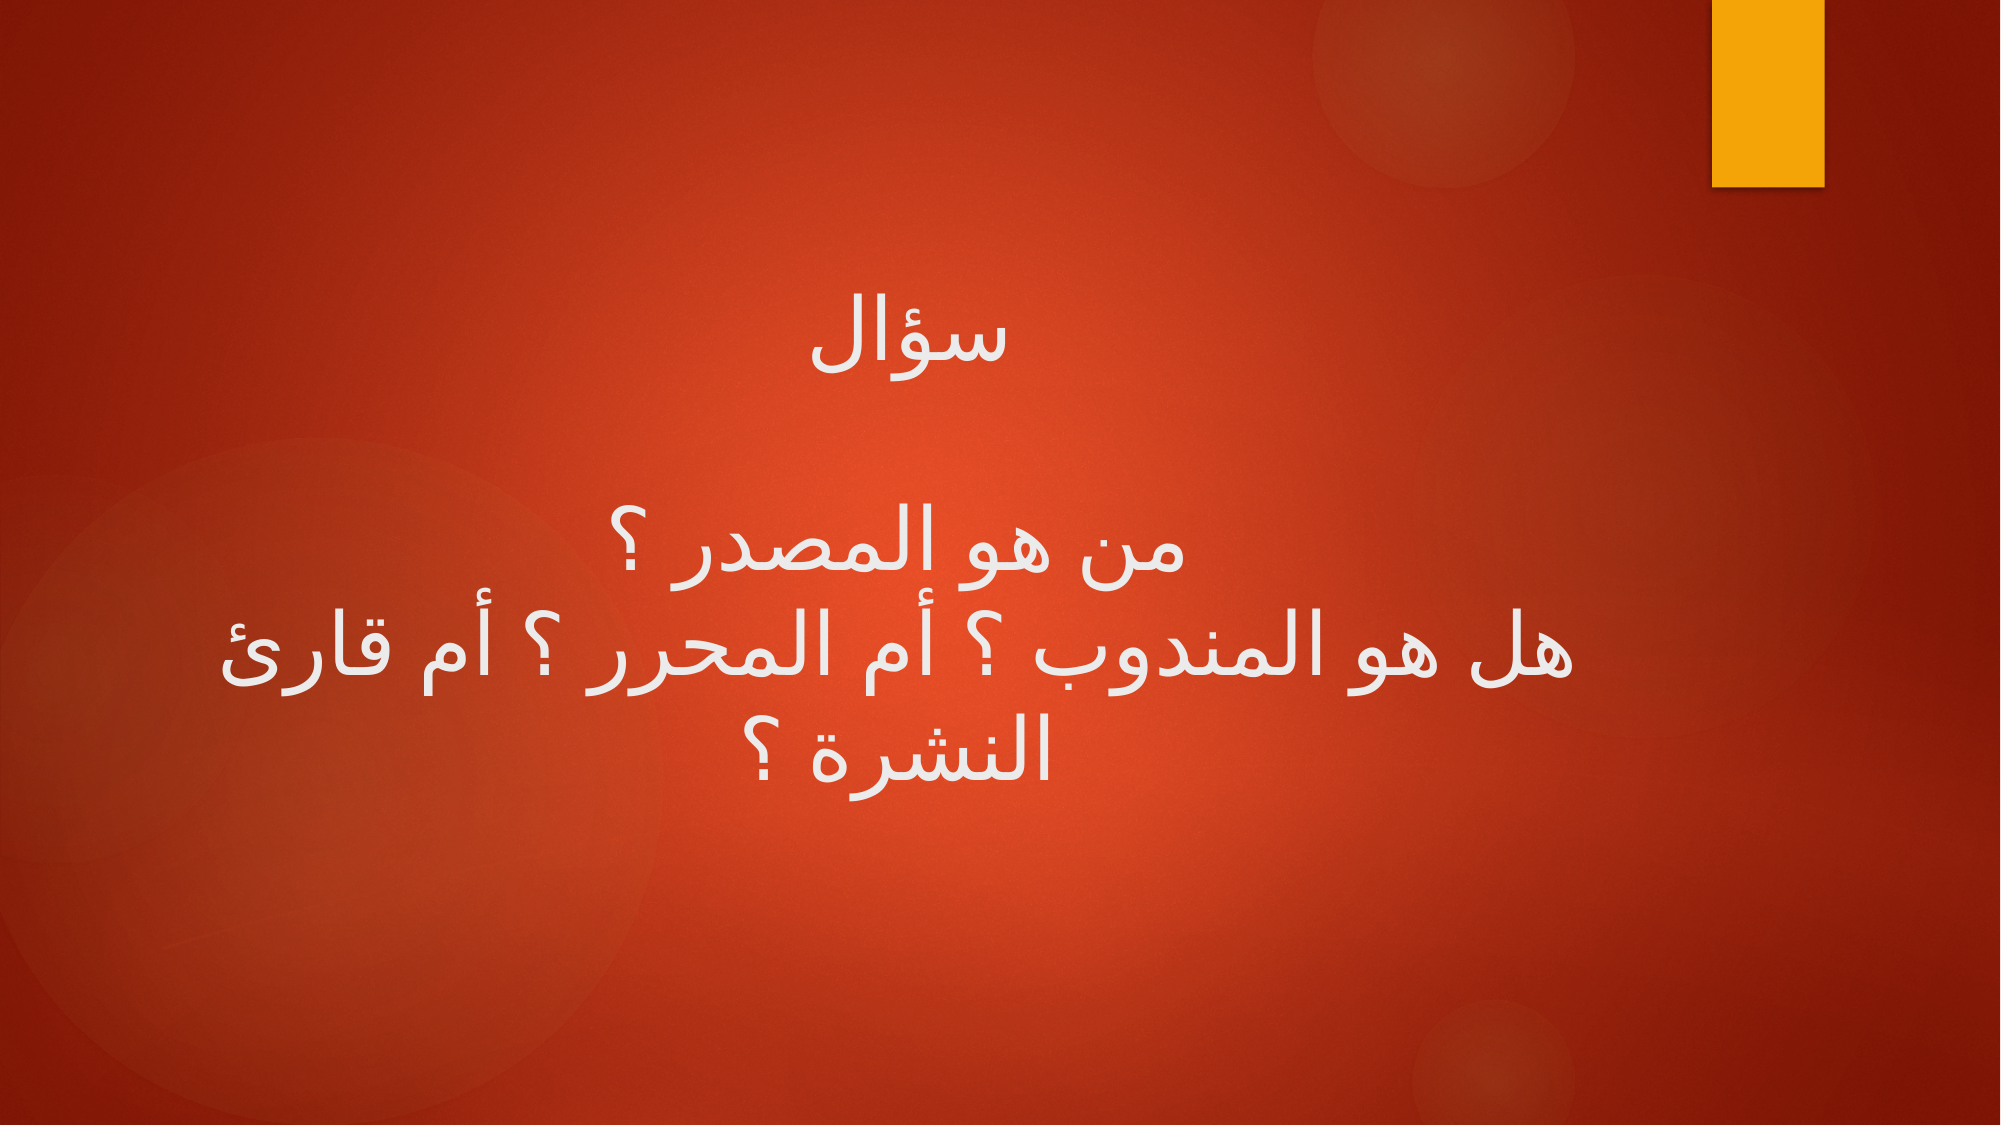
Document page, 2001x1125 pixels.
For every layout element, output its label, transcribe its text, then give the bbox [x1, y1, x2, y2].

title سؤال من هو المصدر ؟ هل هو المندوب ؟ أم المحرر ؟ أم قارئ النشرة ؟ [126, 265, 1670, 875]
